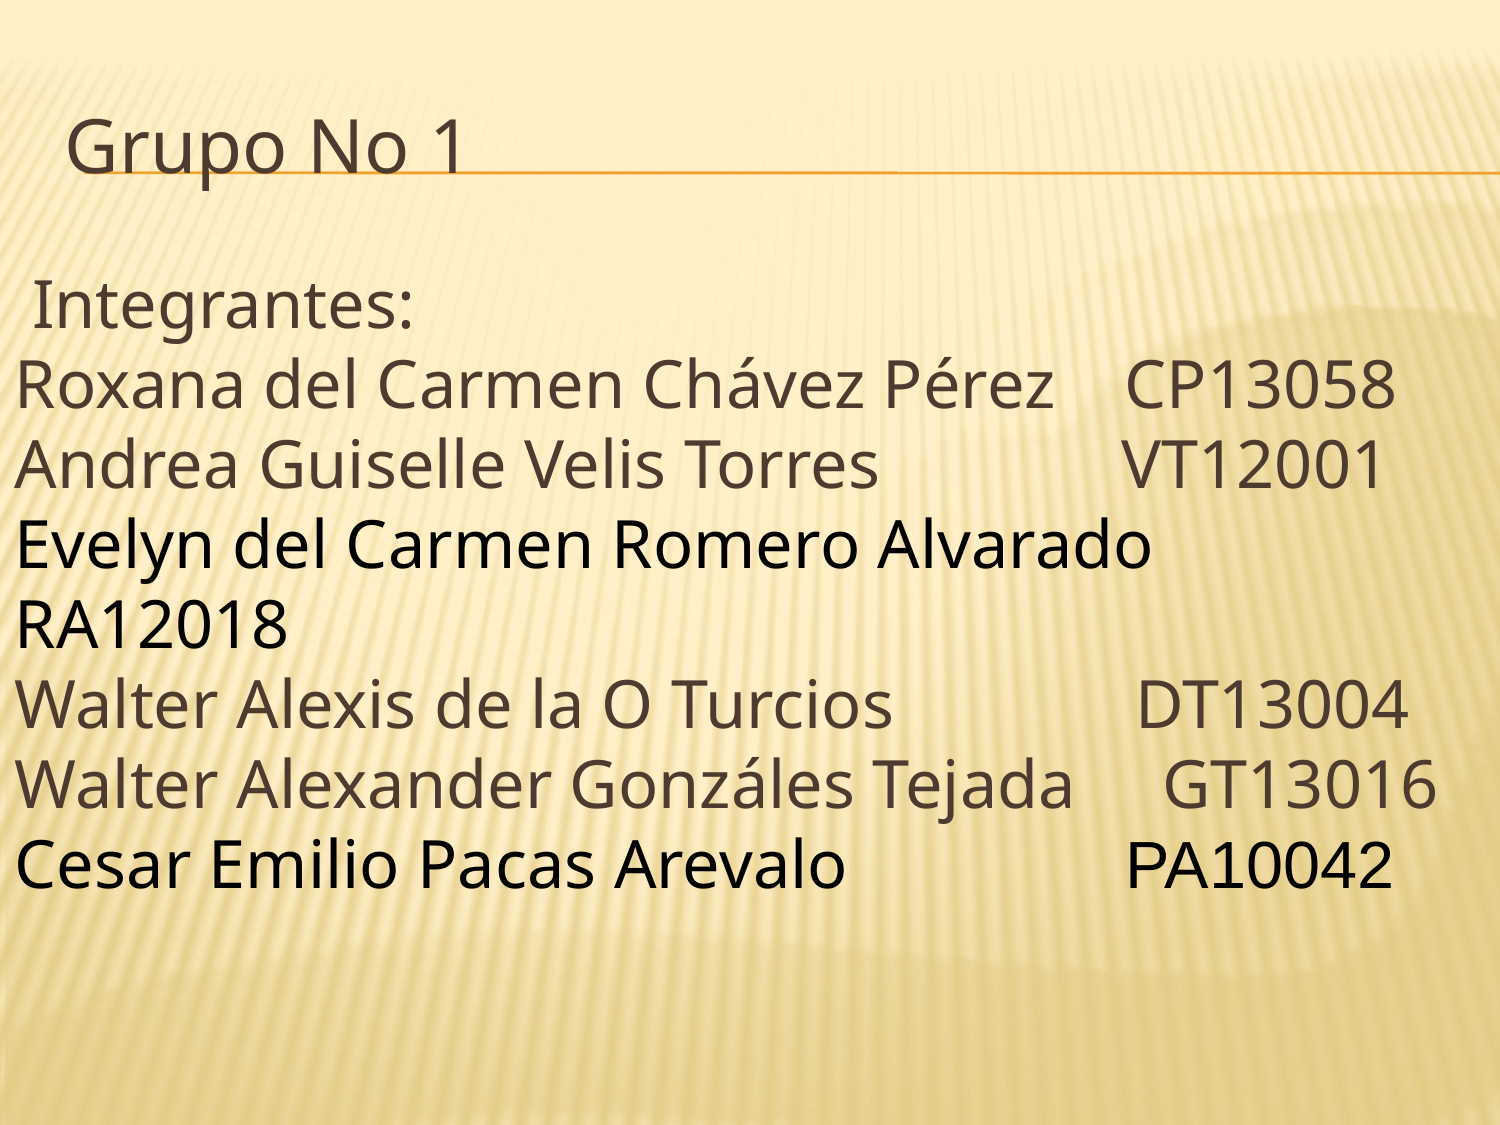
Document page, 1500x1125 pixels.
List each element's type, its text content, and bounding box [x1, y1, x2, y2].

picture [0, 0, 1500, 1125]
text_box Grupo No 1 [49, 74, 1475, 213]
text_box Integrantes: Roxana del Carmen Chávez Pérez CP13058 Andrea Guiselle Velis Torres VT12001 Evelyn del Carmen Romero Alvarado RA12018 Walter Alexis de la O Turcios DT13004 Walter Alexander Gonzáles Tejada GT13016 Cesar Emilio Pacas Arevalo PA10042 [0, 254, 1459, 998]
